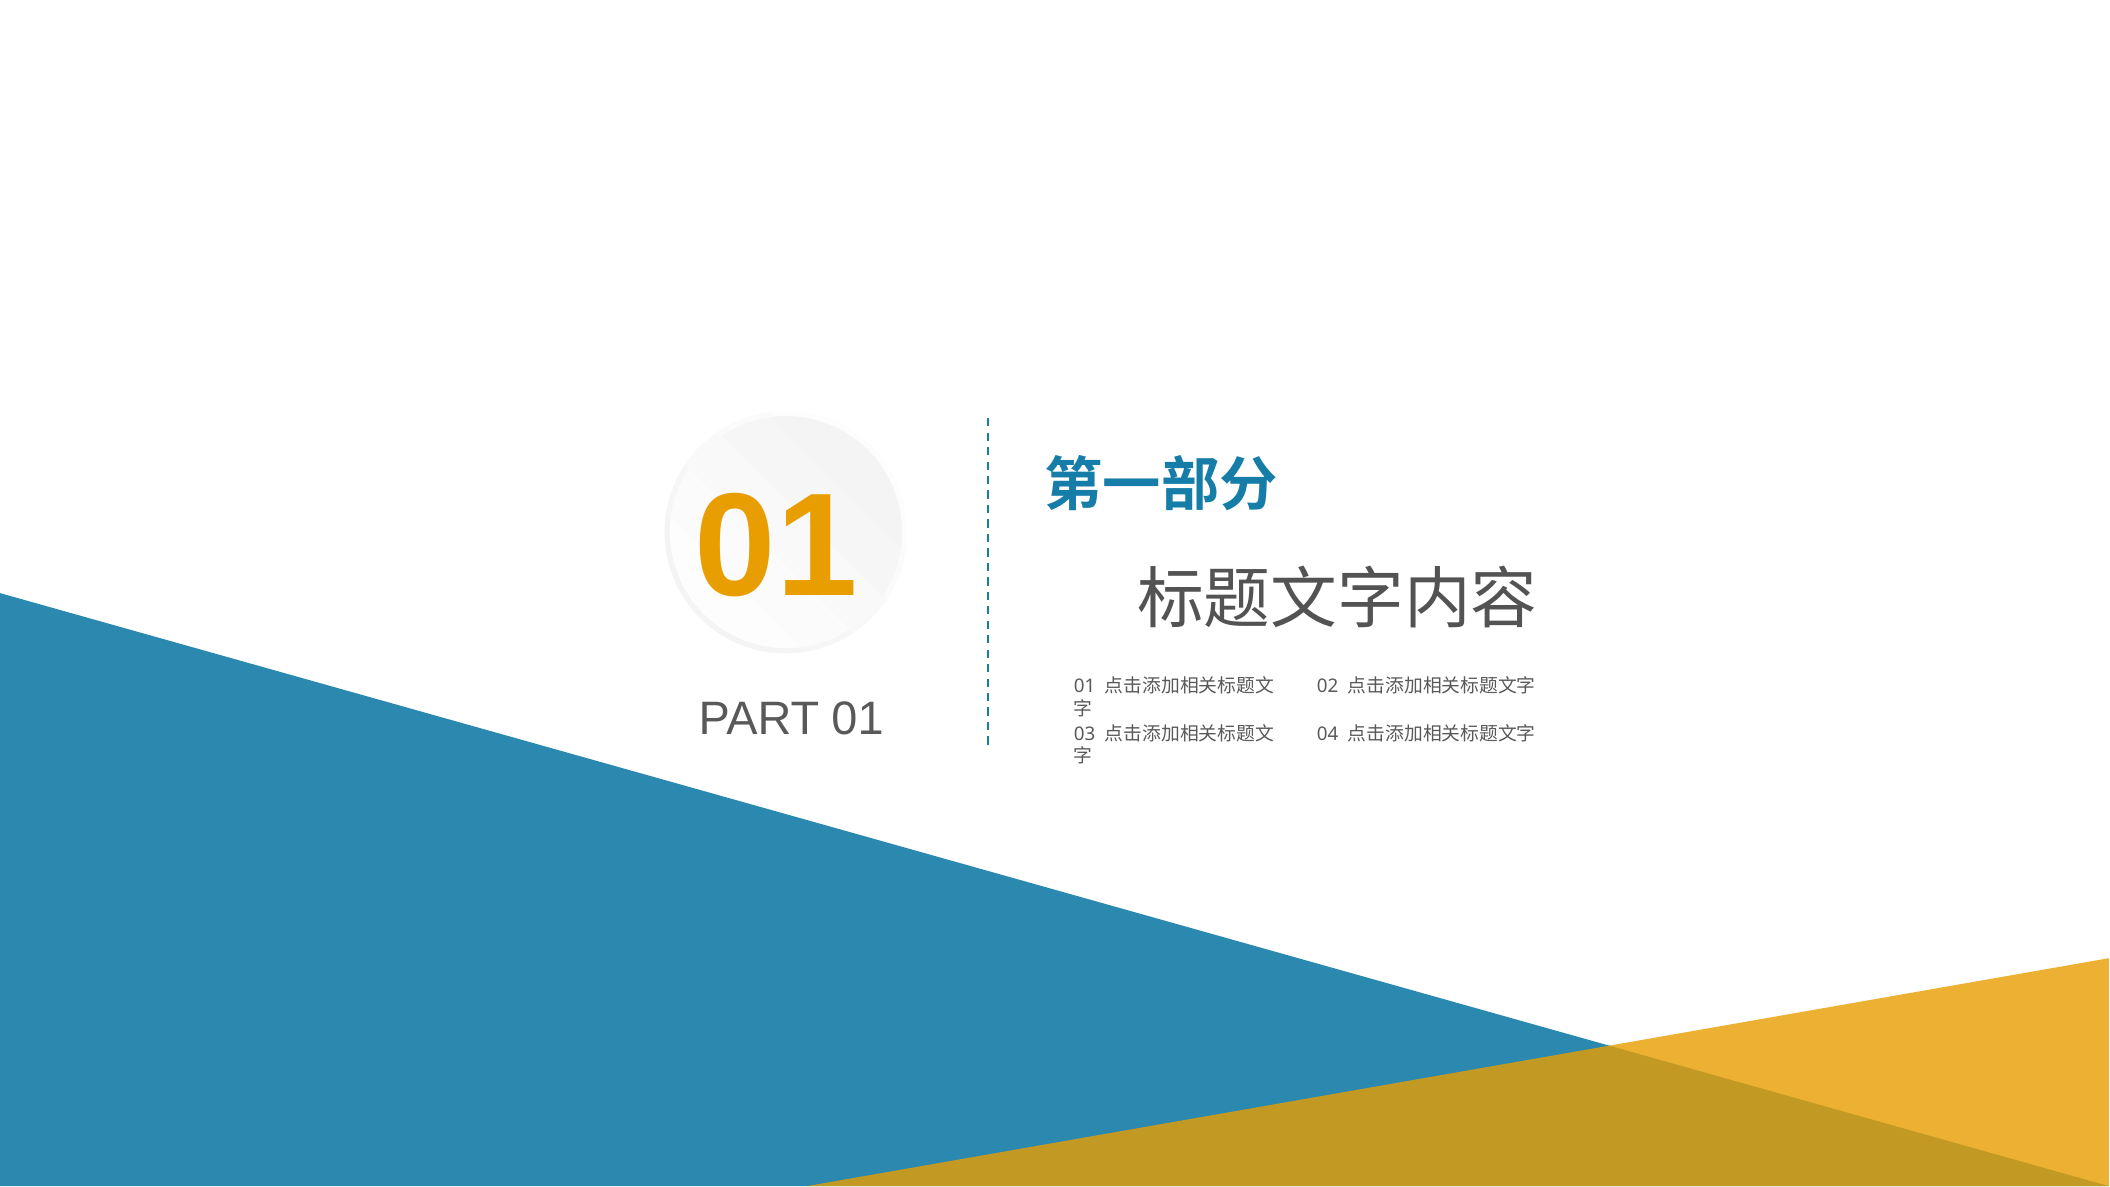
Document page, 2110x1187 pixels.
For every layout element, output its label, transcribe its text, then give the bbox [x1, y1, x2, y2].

text_box 02 点击添加相关标题文字 [1302, 666, 1560, 704]
text_box 01 点击添加相关标题文字 [1060, 666, 1306, 714]
text_box 04 点击添加相关标题文字 [1302, 714, 1560, 751]
text_box 03 点击添加相关标题文字 [1060, 714, 1306, 774]
text_box [0, 592, 1608, 1187]
text_box PART 01 [698, 687, 907, 745]
text_box [806, 956, 2110, 1187]
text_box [664, 410, 907, 654]
text_box 第一部分 标题文字内容 [1010, 439, 1568, 651]
